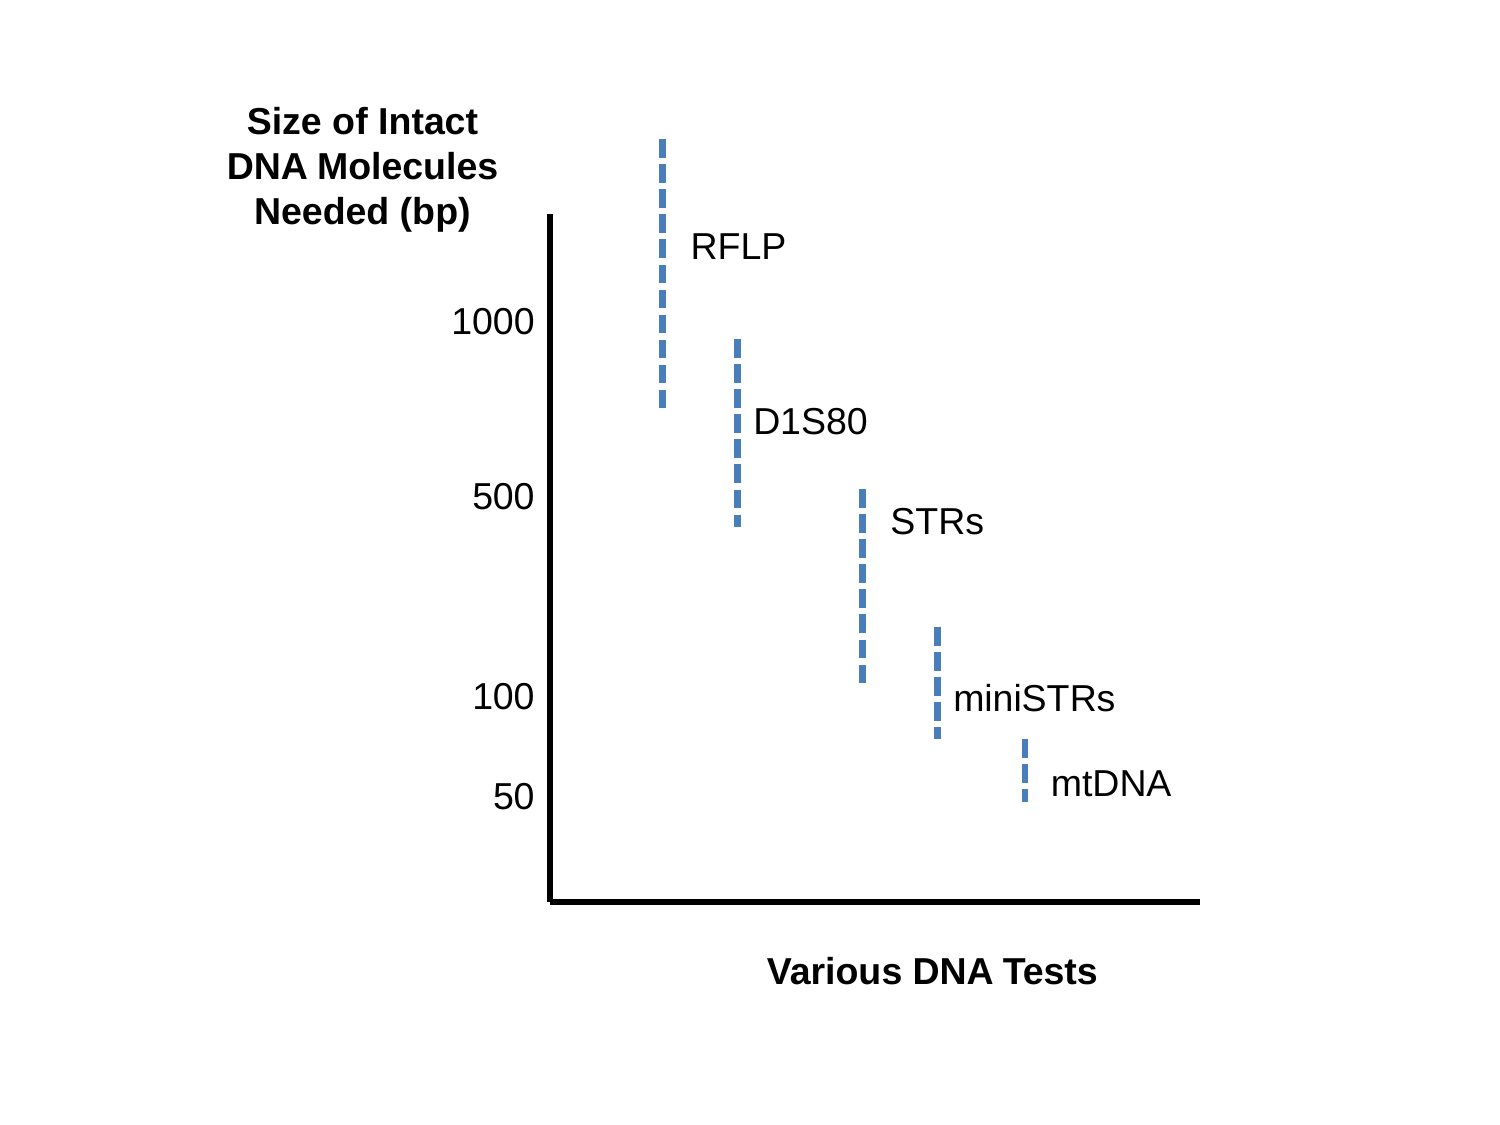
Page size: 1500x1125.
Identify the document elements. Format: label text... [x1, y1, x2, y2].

text_box mtDNA [1036, 751, 1187, 812]
text_box 1000 [436, 289, 550, 349]
text_box D1S80 [738, 389, 883, 449]
text_box Size of Intact DNA Molecules Needed (bp) [187, 89, 538, 239]
text_box 100 [457, 664, 550, 724]
text_box RFLP [675, 214, 802, 274]
text_box STRs [875, 489, 1000, 549]
text_box miniSTRs [938, 666, 1131, 727]
text_box 500 [457, 464, 550, 524]
text_box 50 [478, 764, 550, 824]
text_box Various DNA Tests [752, 939, 1113, 999]
